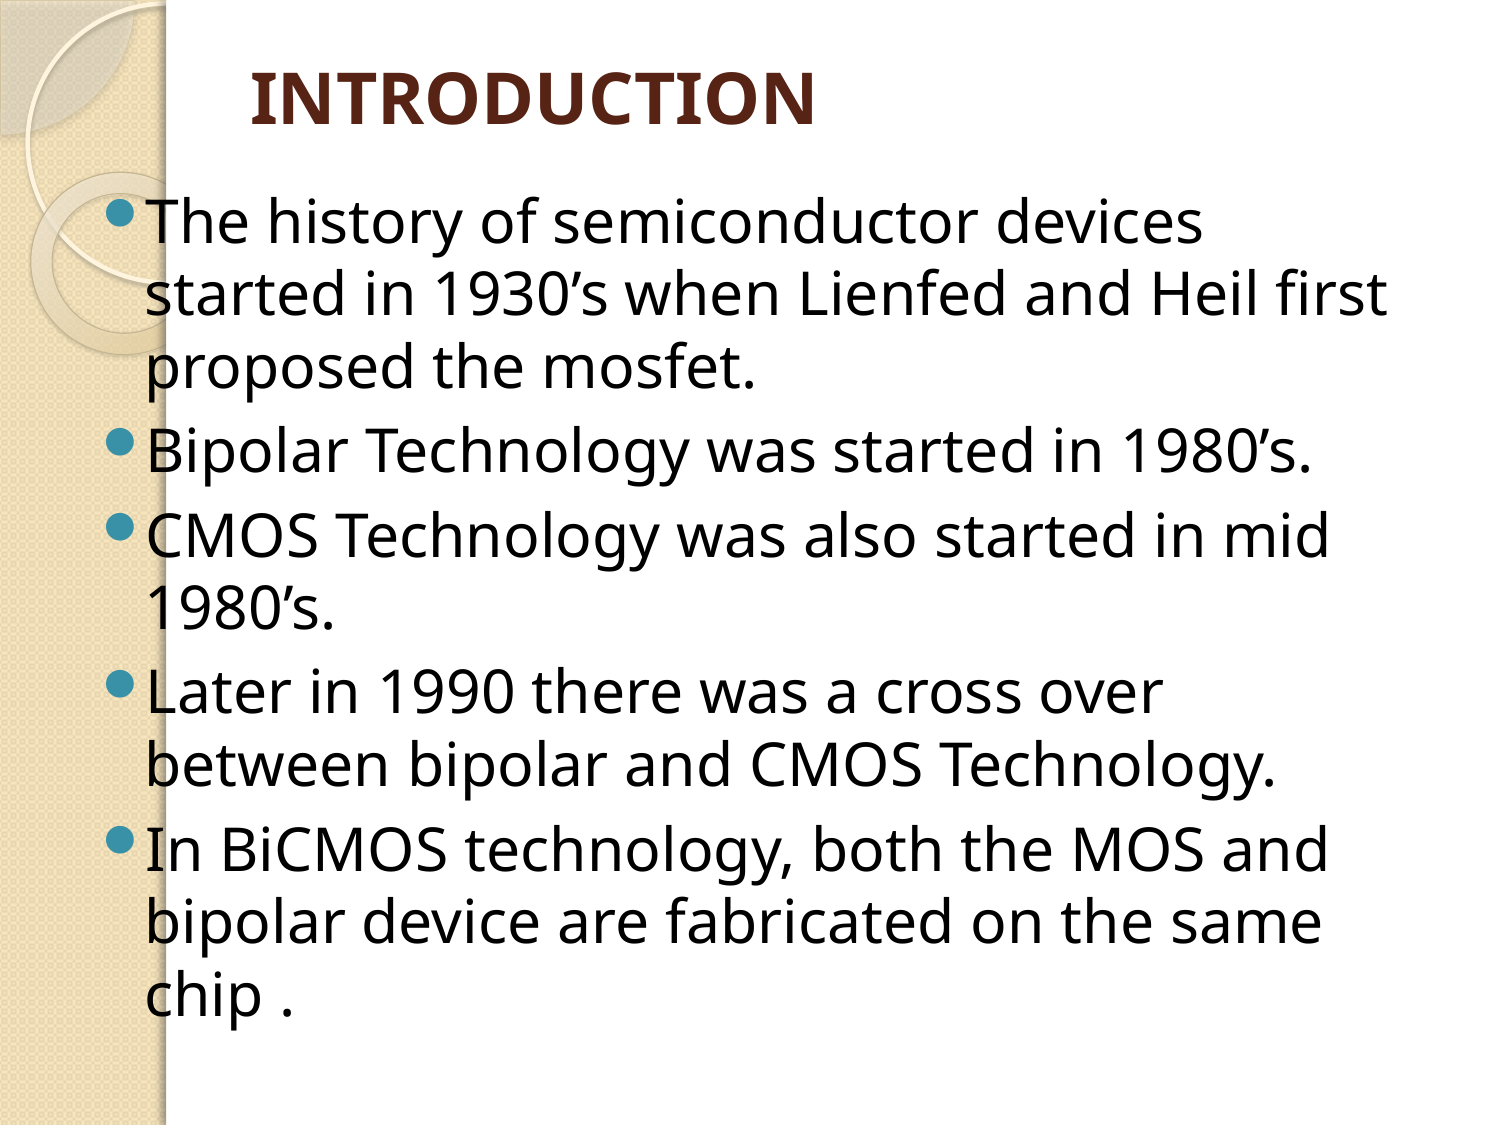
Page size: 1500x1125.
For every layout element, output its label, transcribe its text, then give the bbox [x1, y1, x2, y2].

title INTRODUCTION [235, 45, 1466, 233]
list The history of semiconductor devices started in 1930’s when Lienfed and Heil first proposed the mosfet. Bipolar Technology was started in 1980’s. CMOS Technology was also started in mid 1980’s. Later in 1990 there was a cross over between bipolar and CMOS Technology. In BiCMOS technology, both the MOS and bipolar device are fabricated on the same chip . [75, 174, 1425, 1038]
